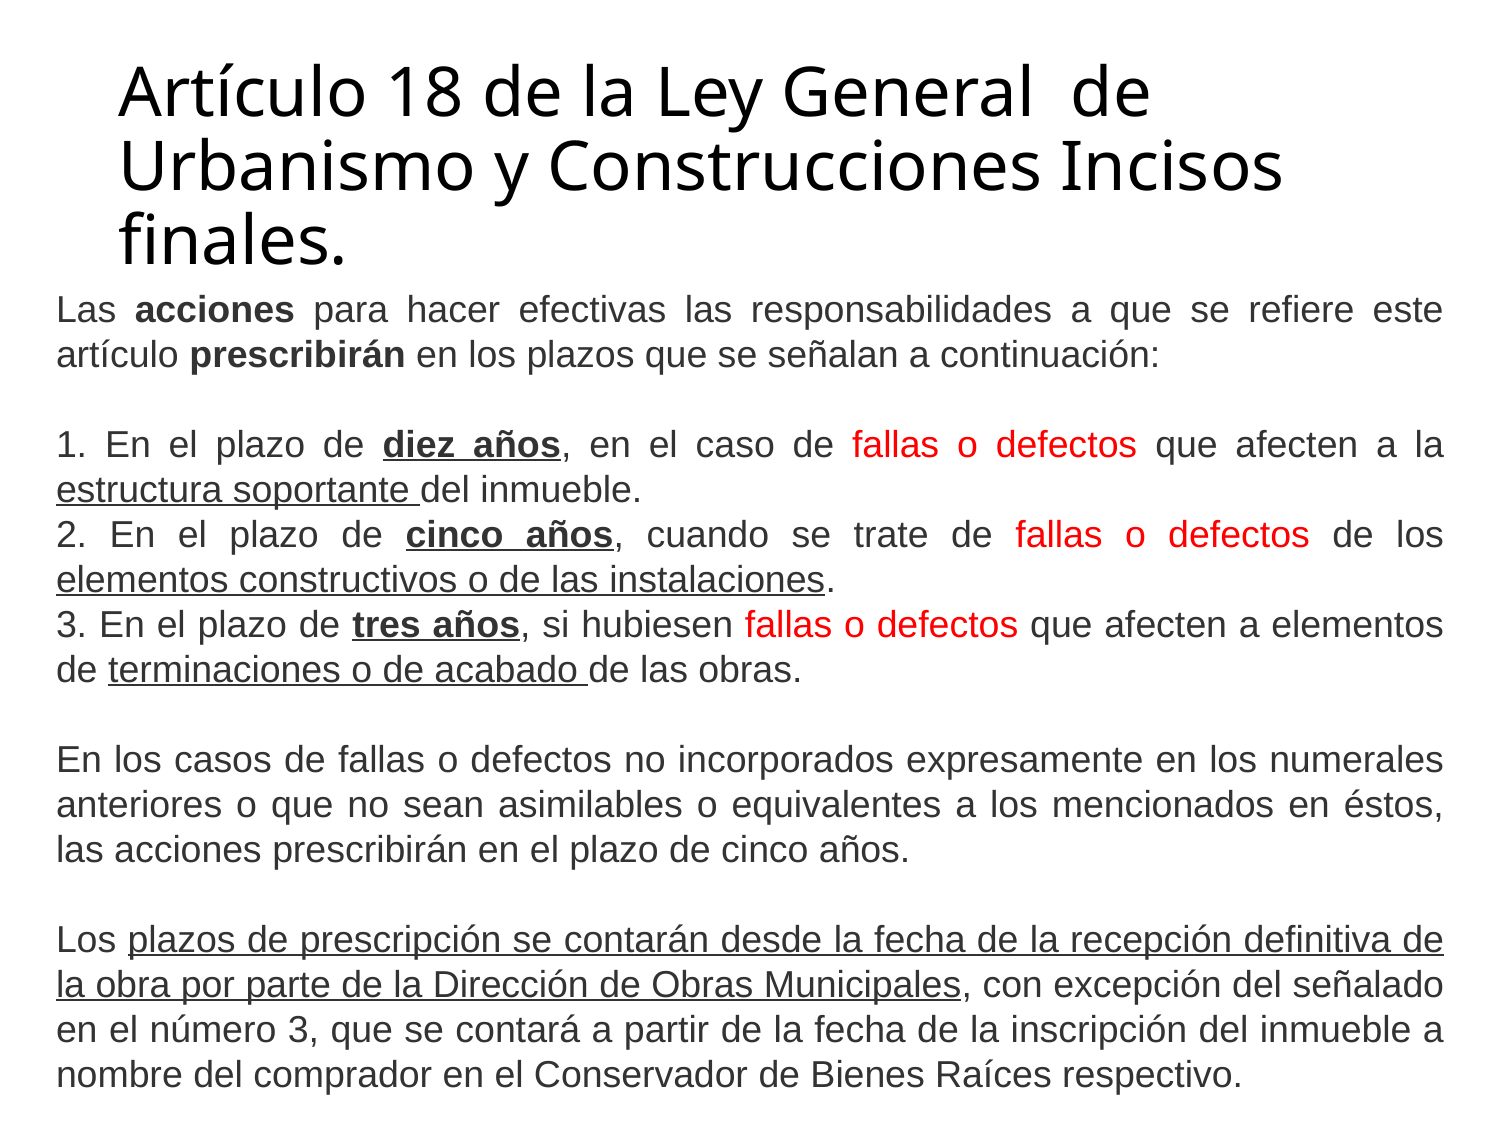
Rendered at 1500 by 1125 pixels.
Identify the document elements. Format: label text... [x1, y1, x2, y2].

text_box Las acciones para hacer efectivas las responsabilidades a que se refiere este artículo prescribirán en los plazos que se señalan a continuación: 1. En el plazo de diez años, en el caso de fallas o defectos que afecten a la estructura soportante del inmueble. 2. En el plazo de cinco años, cuando se trate de fallas o defectos de los elementos constructivos o de las instalaciones. 3. En el plazo de tres años, si hubiesen fallas o defectos que afecten a elementos de terminaciones o de acabado de las obras. En los casos de fallas o defectos no incorporados expresamente en los numerales anteriores o que no sean asimilables o equivalentes a los mencionados en éstos, las acciones prescribirán en el plazo de cinco años. Los plazos de prescripción se contarán desde la fecha de la recepción definitiva de la obra por parte de la Dirección de Obras Municipales, con excepción del señalado en el número 3, que se contará a partir de la fecha de la inscripción del inmueble a nombre del comprador en el Conservador de Bienes Raíces respectivo. [41, 277, 1459, 1102]
title Artículo 18 de la Ley General de Urbanismo y Construcciones Incisos finales. [103, 59, 1397, 277]
